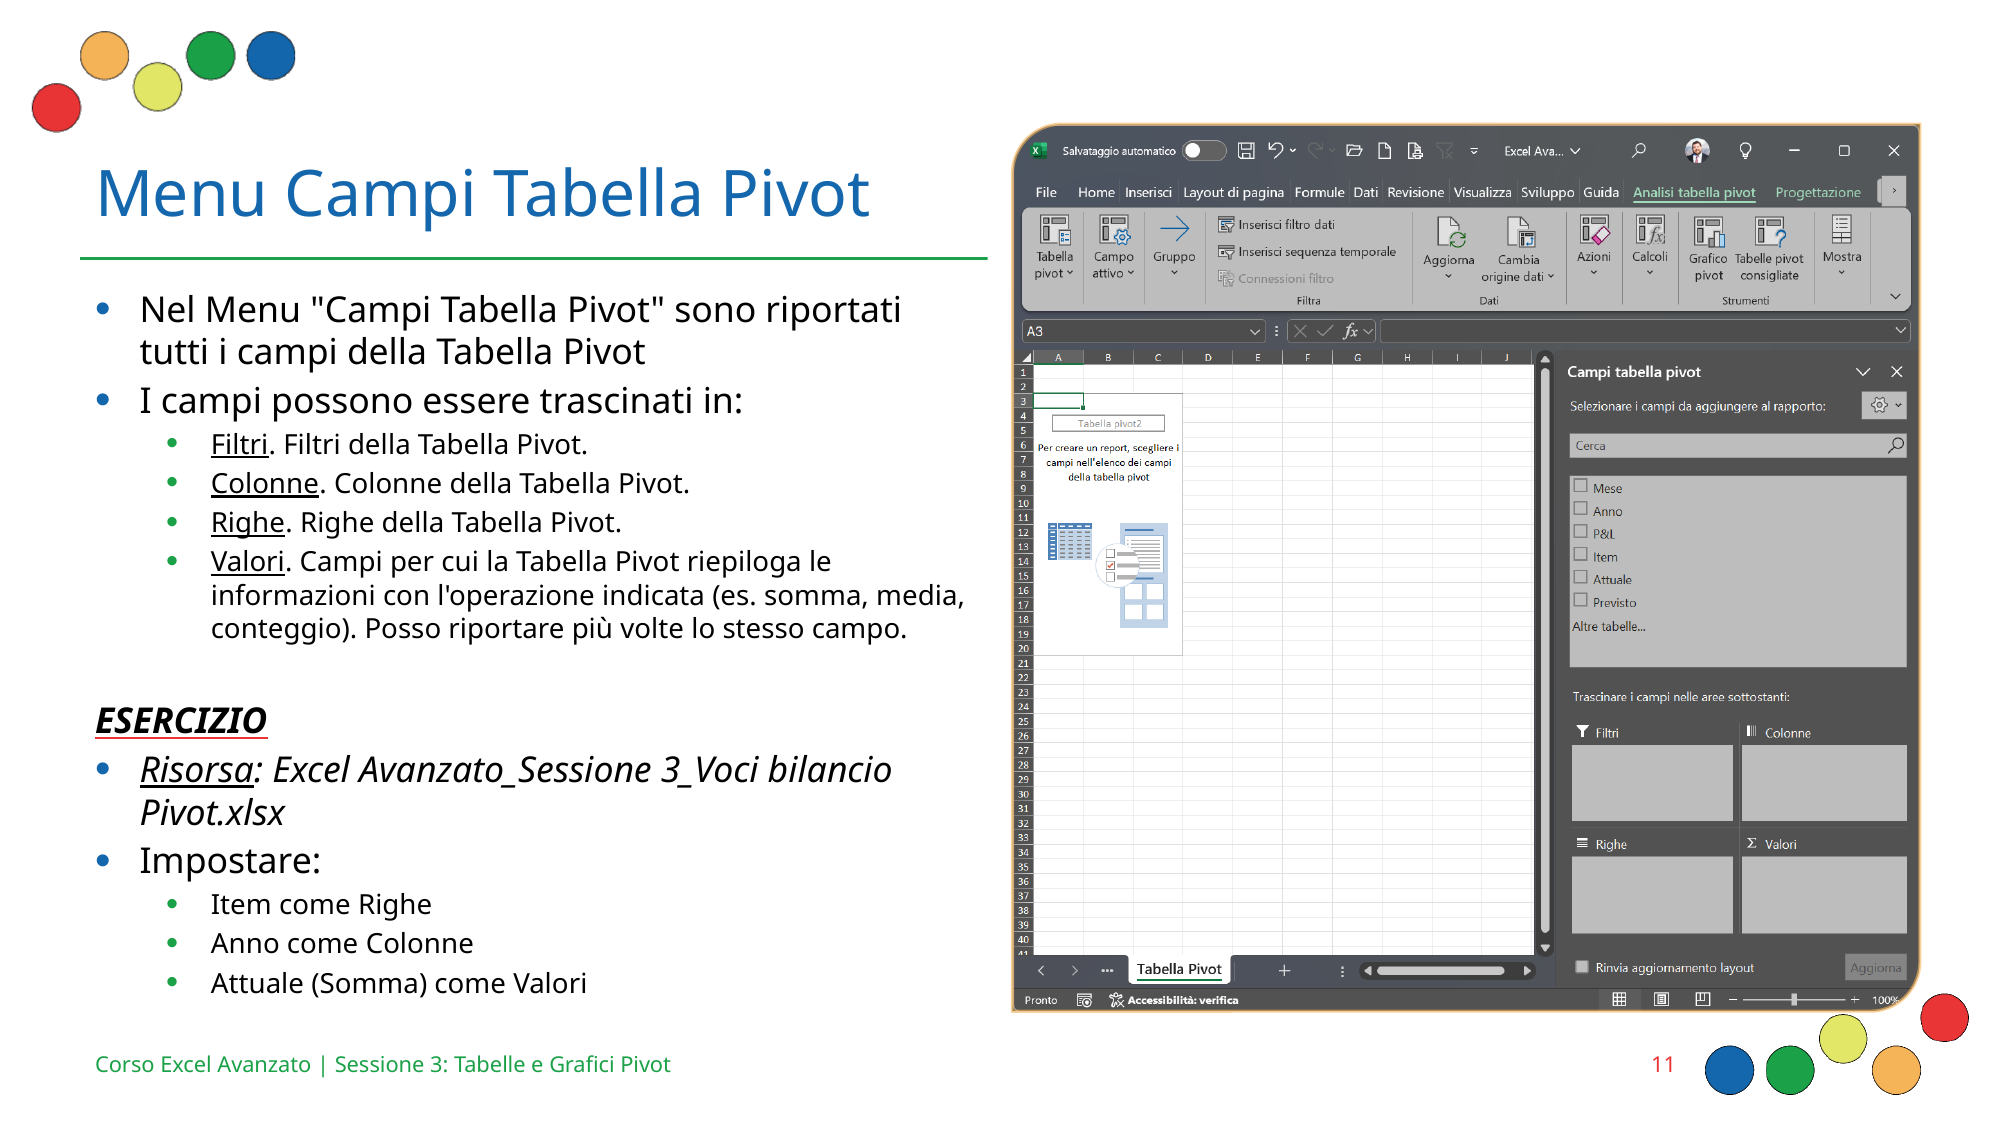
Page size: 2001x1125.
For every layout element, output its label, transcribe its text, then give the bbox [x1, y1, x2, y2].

slide_number 11 [1583, 1035, 1692, 1096]
title Menu Campi Tabella Pivot [80, 123, 988, 259]
list Nel Menu "Campi Tabella Pivot" sono riportati tutti i campi della Tabella Pivot I campi possono essere trascinati in: Filtri. Filtri della Tabella Pivot. Colonne. Colonne della Tabella Pivot. Righe. Righe della Tabella Pivot. Valori. Campi per cui la Tabella Pivot riepiloga le informazioni con l'operazione indicata (es. somma, media, conteggio). Posso riportare più volte lo stesso campo. ESERCIZIO Risorsa: Excel Avanzato_Sessione 3_Voci bilancio Pivot.xlsx Impostare: Item come Righe Anno come Colonne Attuale (Somma) come Valori [80, 278, 988, 1011]
footer Corso Excel Avanzato | Sessione 3: Tabelle e Grafici Pivot [80, 1035, 1571, 1096]
picture [1012, 123, 1971, 1096]
picture [29, 30, 295, 135]
